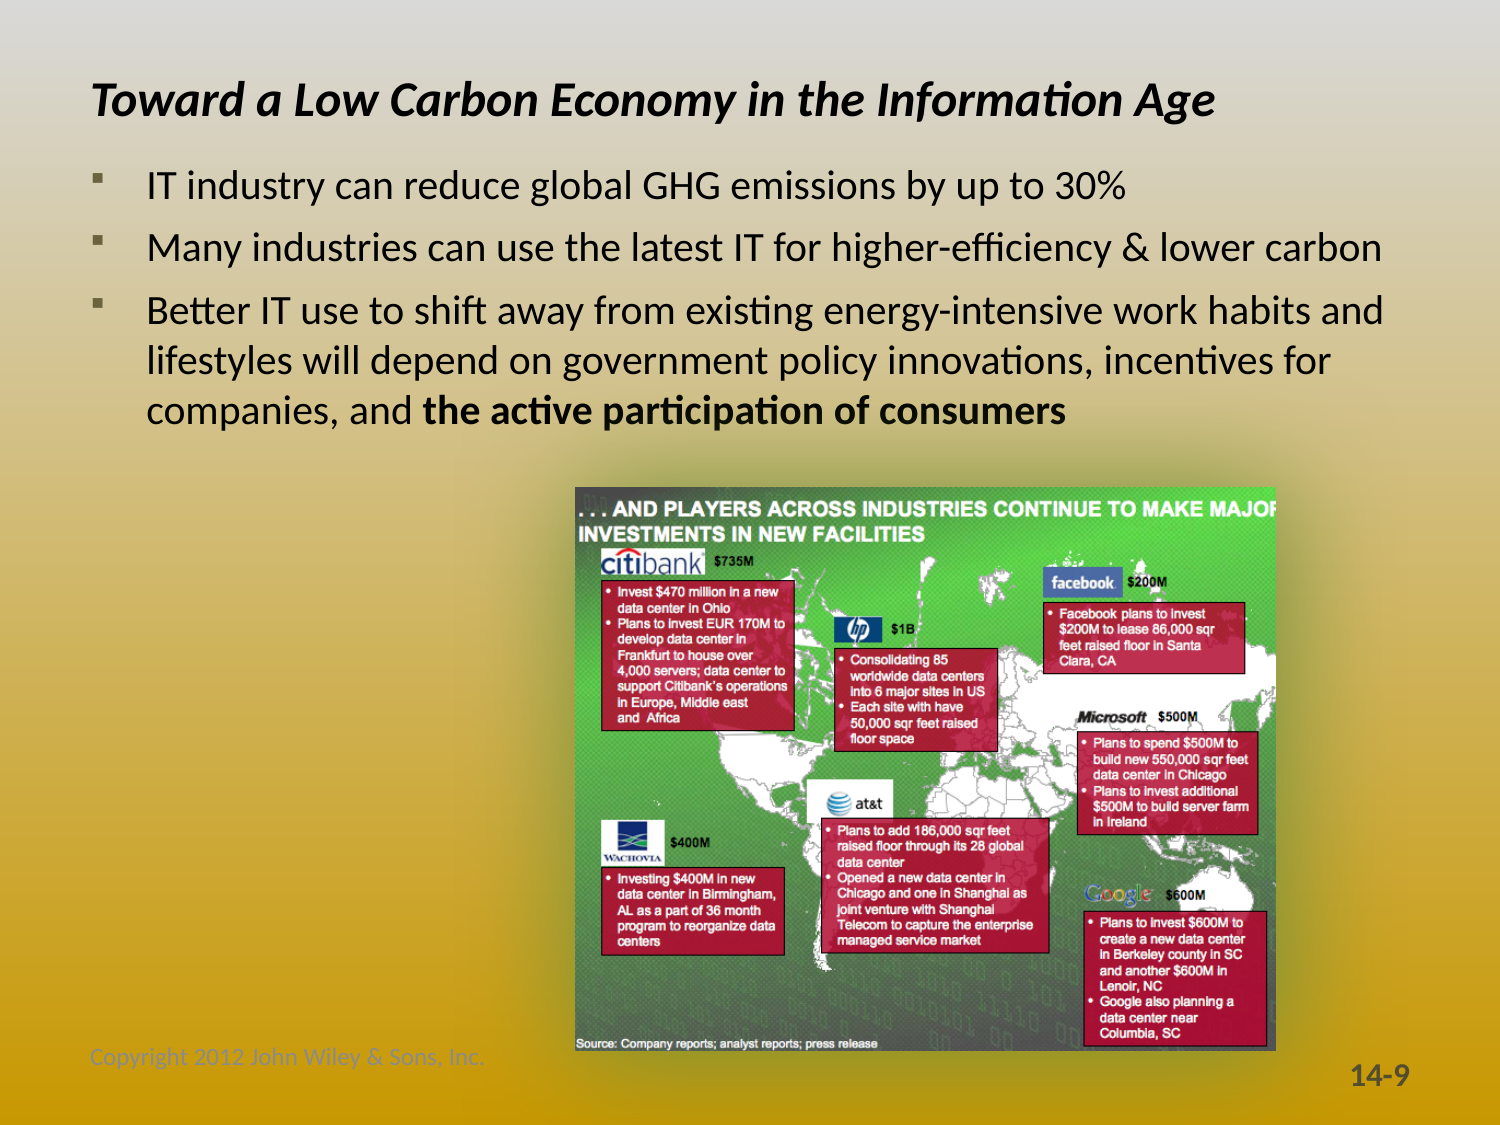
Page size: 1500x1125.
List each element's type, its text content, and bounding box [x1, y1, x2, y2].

slide_number 14-9 [1347, 1042, 1425, 1103]
footer Copyright 2012 John Wiley & Sons, Inc. [75, 1025, 501, 1085]
list IT industry can reduce global GHG emissions by up to 30% Many industries can use the latest IT for higher-efficiency & lower carbon Better IT use to shift away from existing energy-intensive work habits and lifestyles will depend on government policy innovations, incentives for companies, and the active participation of consumers [75, 149, 1463, 893]
picture [574, 487, 1276, 1051]
title Toward a Low Carbon Economy in the Information Age [75, 24, 1363, 149]
